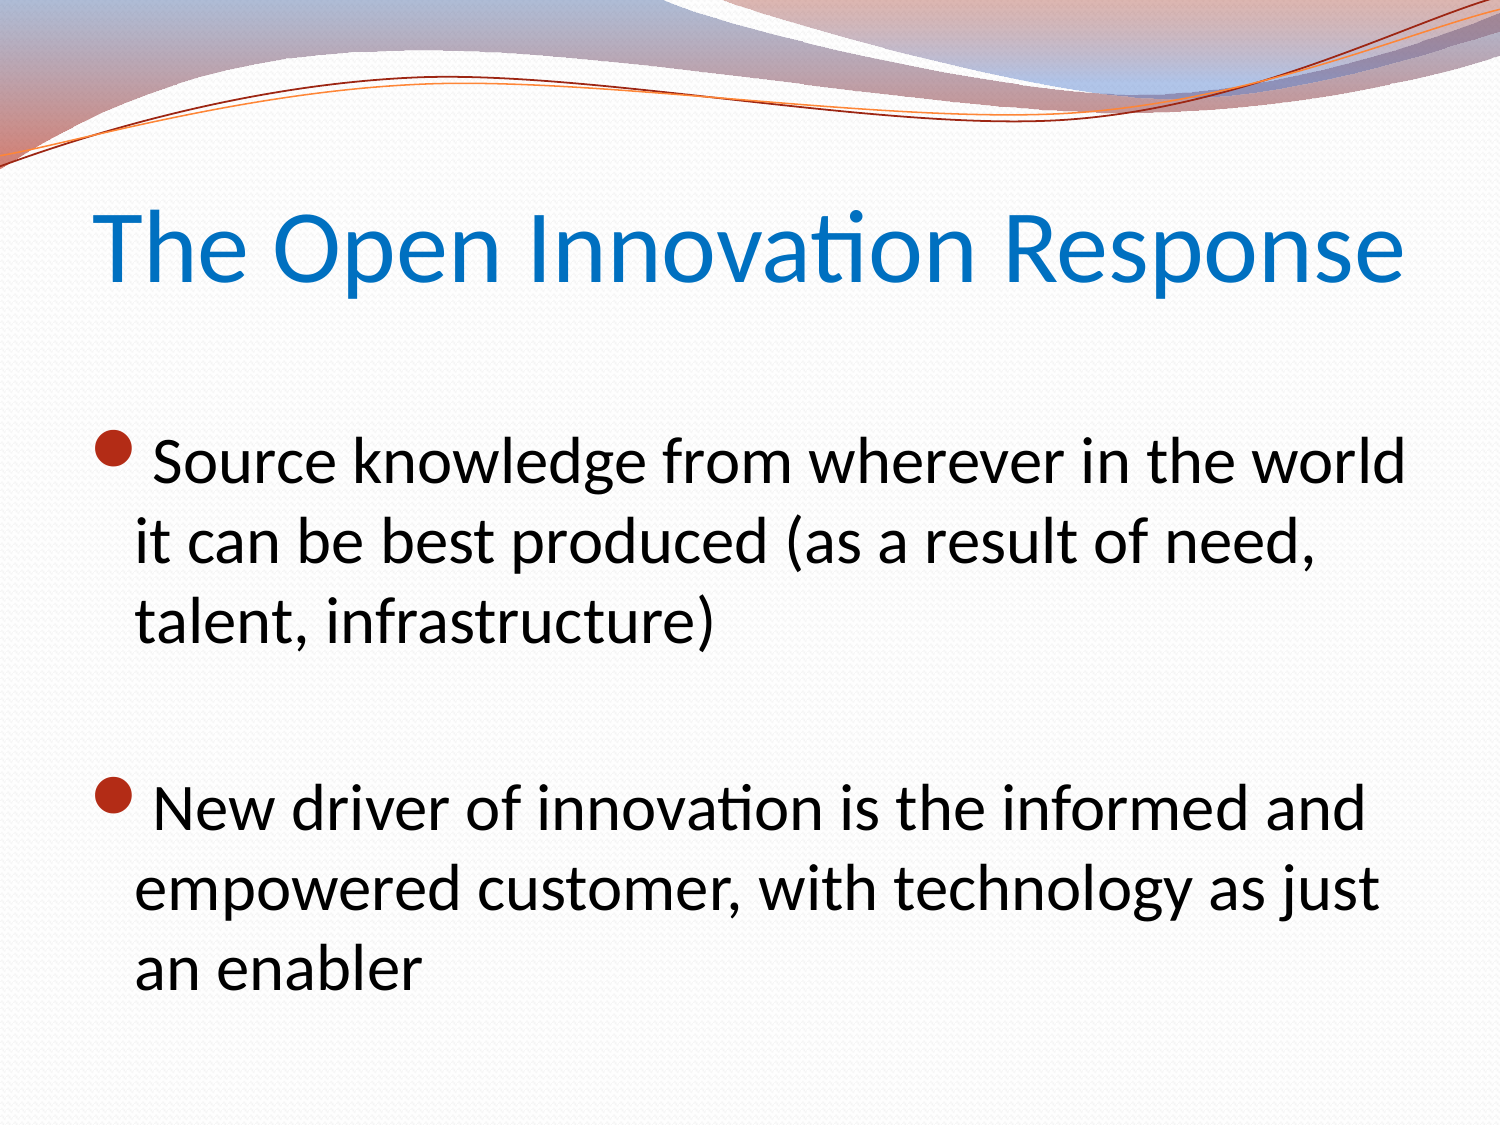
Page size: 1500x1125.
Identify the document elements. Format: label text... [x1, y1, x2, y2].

title The Open Innovation Response [75, 115, 1425, 303]
list Source knowledge from wherever in the world it can be best produced (as a result of need, talent, infrastructure) New driver of innovation is the informed and empowered customer, with technology as just an enabler [75, 408, 1425, 1038]
